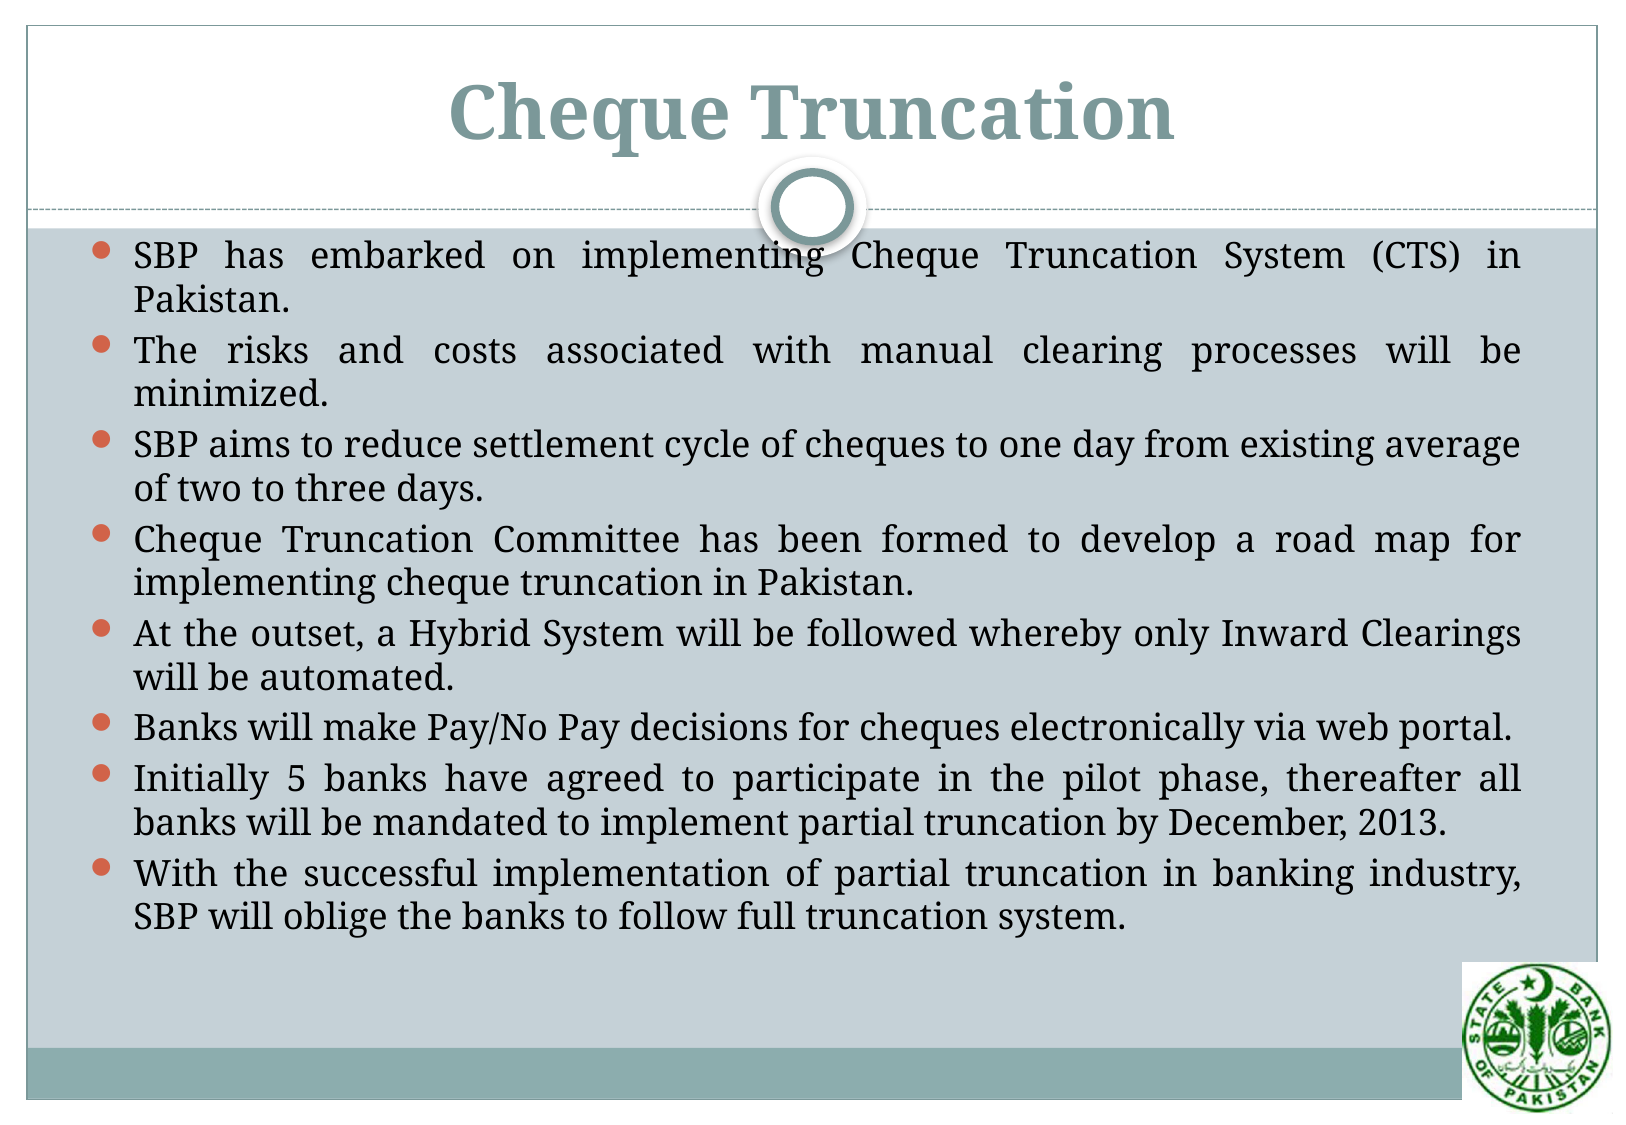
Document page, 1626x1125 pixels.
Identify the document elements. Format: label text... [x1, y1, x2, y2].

picture [1462, 962, 1613, 1114]
list SBP has embarked on implementing Cheque Truncation System (CTS) in Pakistan. The risks and costs associated with manual clearing processes will be minimized. SBP aims to reduce settlement cycle of cheques to one day from existing average of two to three days. Cheque Truncation Committee has been formed to develop a road map for implementing cheque truncation in Pakistan. At the outset, a Hybrid System will be followed whereby only Inward Clearings will be automated. Banks will make Pay/No Pay decisions for cheques electronically via web portal. Initially 5 banks have agreed to participate in the pilot phase, thereafter all banks will be mandated to implement partial truncation by December, 2013. With the successful implementation of partial truncation in banking industry, SBP will oblige the banks to follow full truncation system. [75, 224, 1538, 968]
title Cheque Truncation [53, 37, 1571, 162]
